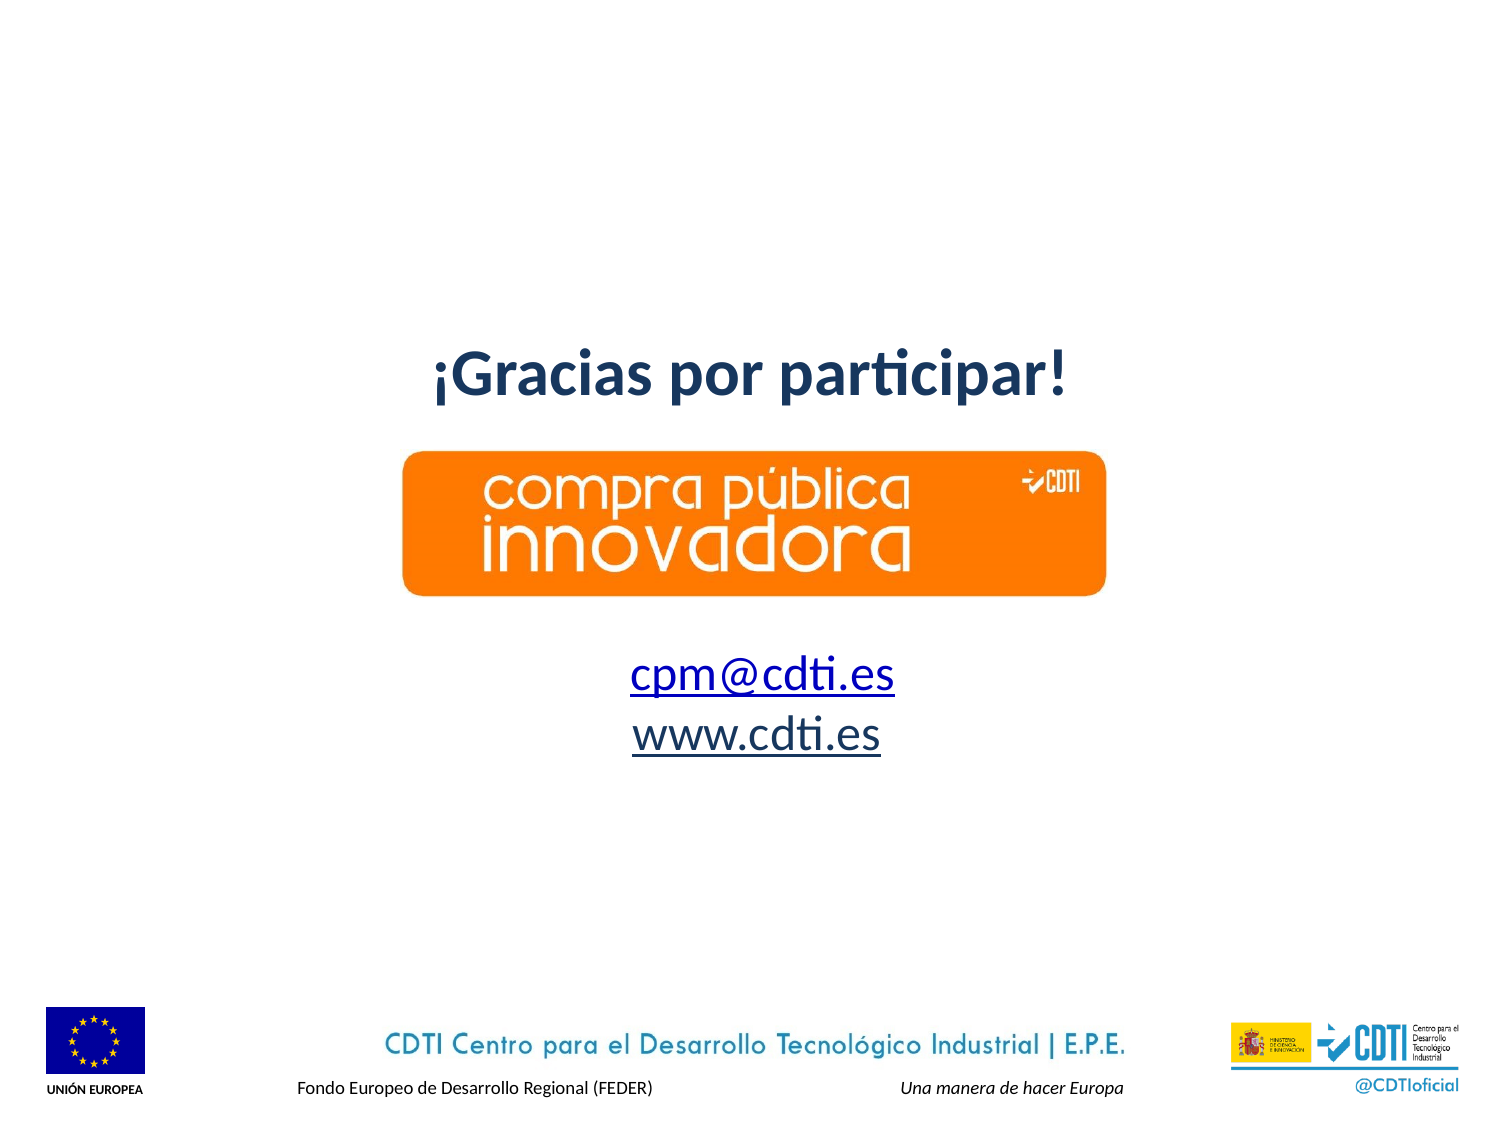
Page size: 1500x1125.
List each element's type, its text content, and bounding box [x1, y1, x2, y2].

picture [46, 1007, 145, 1074]
picture [1231, 1022, 1459, 1094]
picture [399, 449, 1108, 599]
text_box cpm@cdti.es www.cdti.es [87, 633, 1438, 792]
list ¡Gracias por participar! [75, 321, 1425, 480]
picture [371, 1014, 1139, 1074]
